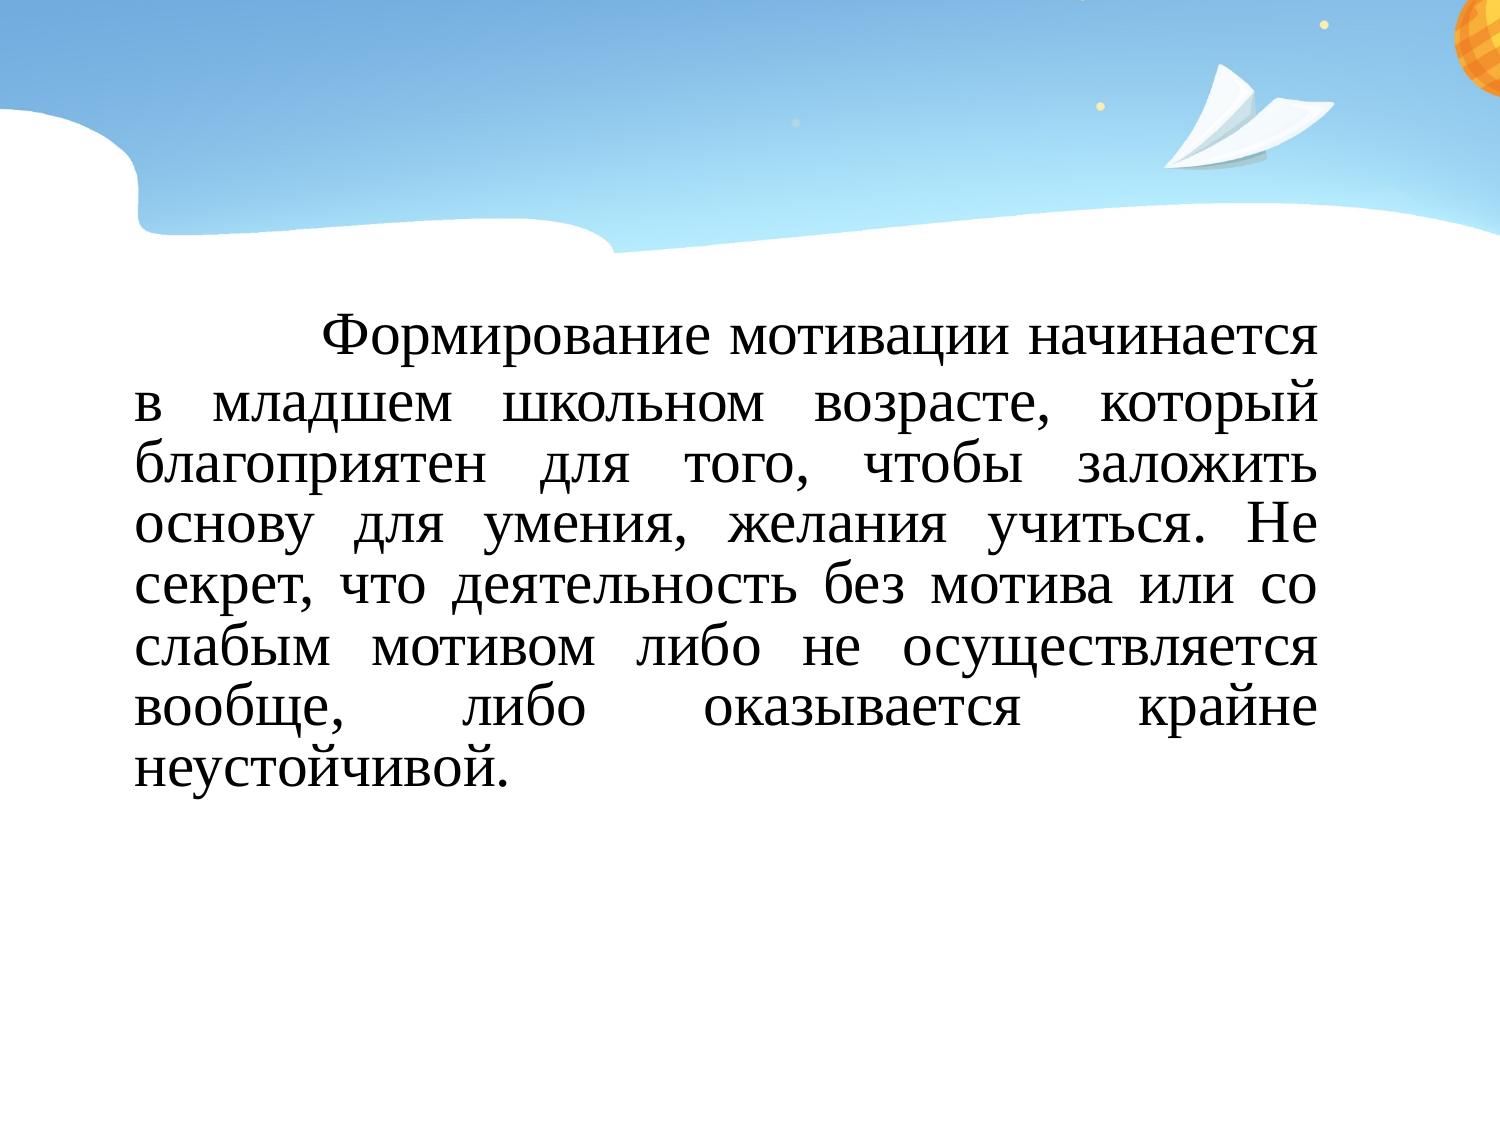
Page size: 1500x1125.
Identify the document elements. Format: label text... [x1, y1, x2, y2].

picture [0, 0, 1500, 1125]
title Формирование мотивации начинается в младшем школьном возрасте, который благоприятен для того, чтобы заложить основу для умения, желания учиться. Не секрет, что деятельность без мотива или со слабым мотивом либо не осуществляется вообще, либо оказывается крайне неустойчивой. [119, 273, 1335, 1011]
